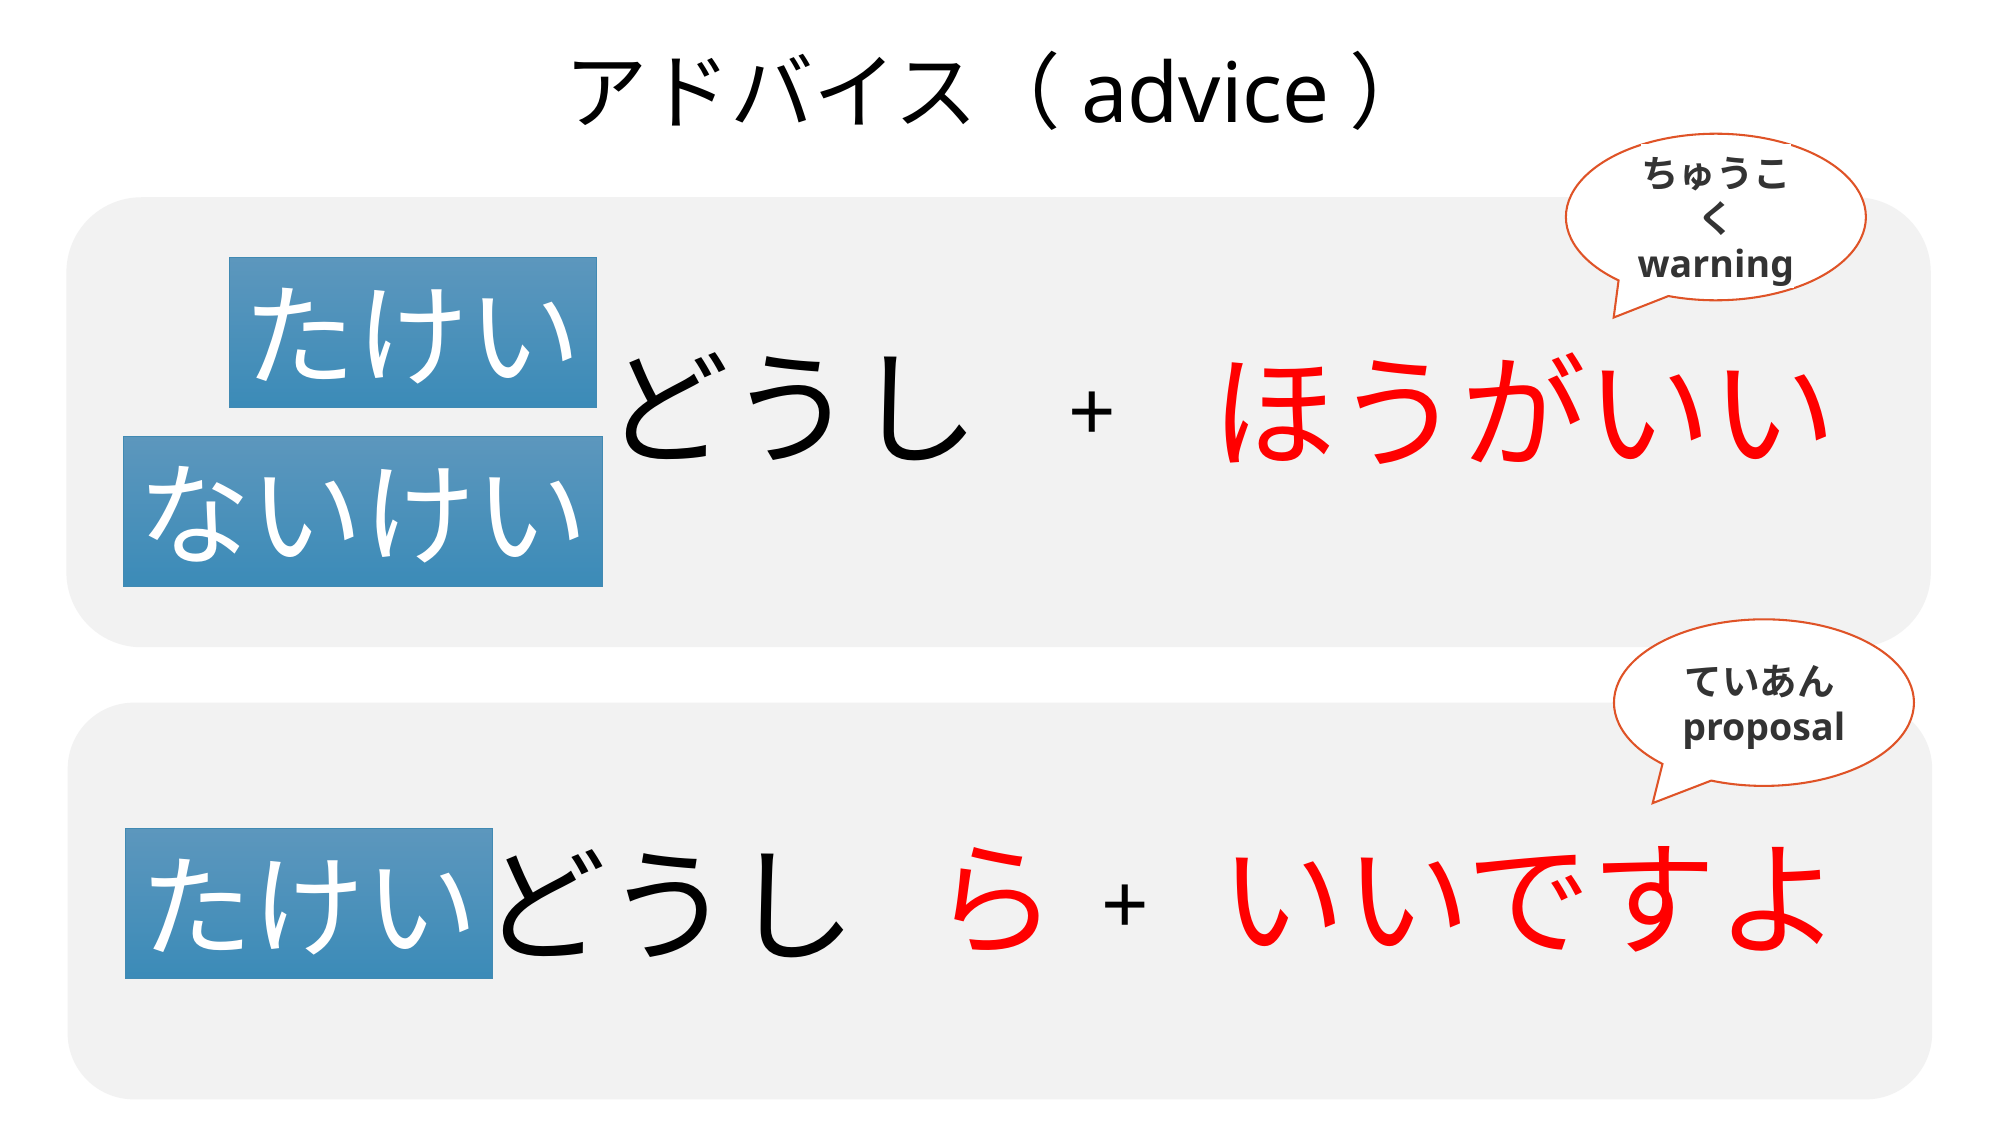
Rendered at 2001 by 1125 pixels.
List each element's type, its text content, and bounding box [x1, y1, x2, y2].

text_box [66, 701, 1934, 1101]
text_box たけい [229, 257, 597, 408]
text_box ていあんproposal [1612, 618, 1916, 805]
text_box + [1053, 350, 1132, 466]
text_box + [1086, 844, 1165, 959]
text_box ら [917, 813, 1073, 979]
text_box どうし [467, 818, 872, 984]
text_box ちゅうこく warning [1564, 132, 1867, 320]
text_box ほうがいい [1197, 325, 1852, 491]
text_box [65, 196, 1932, 649]
text_box ないけい [123, 436, 603, 587]
text_box たけい [125, 828, 467, 979]
text_box どうし [589, 322, 995, 488]
text_box いいですよ [1205, 813, 1857, 979]
text_box アドバイス（advice） [549, 32, 1448, 147]
